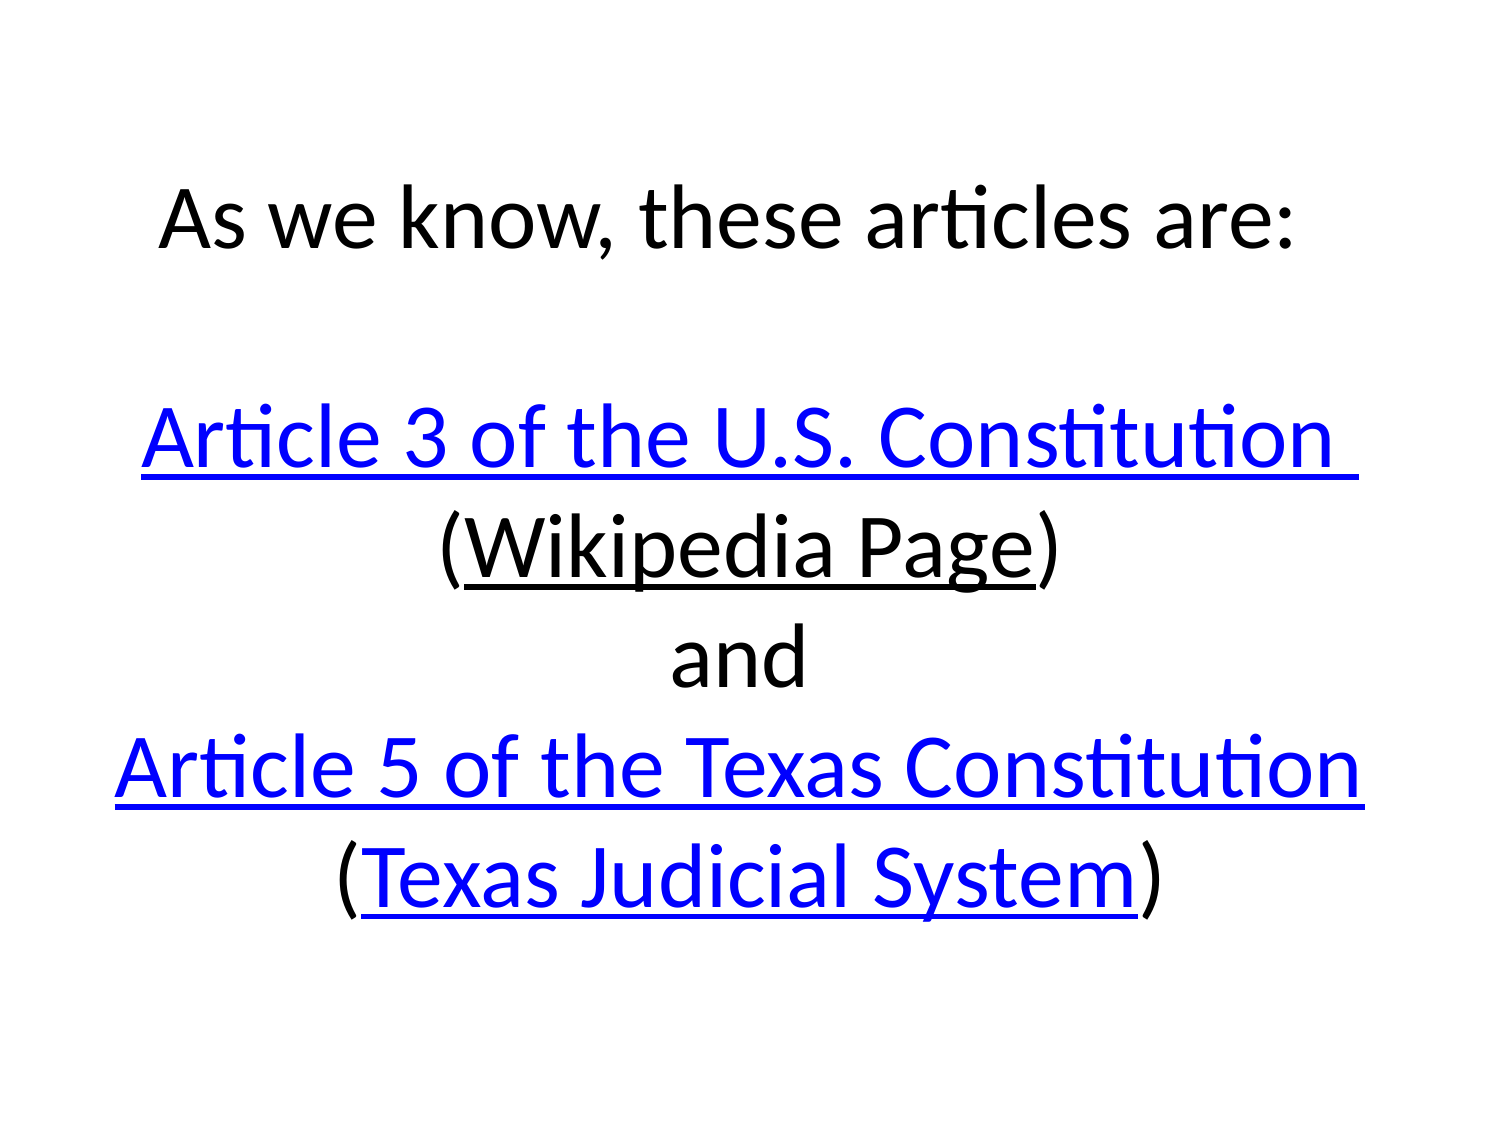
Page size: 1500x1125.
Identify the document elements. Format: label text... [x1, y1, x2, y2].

title As we know, these articles are: Article 3 of the U.S. Constitution (Wikipedia Page) and Article 5 of the Texas Constitution (Texas Judicial System) [74, 44, 1426, 1038]
